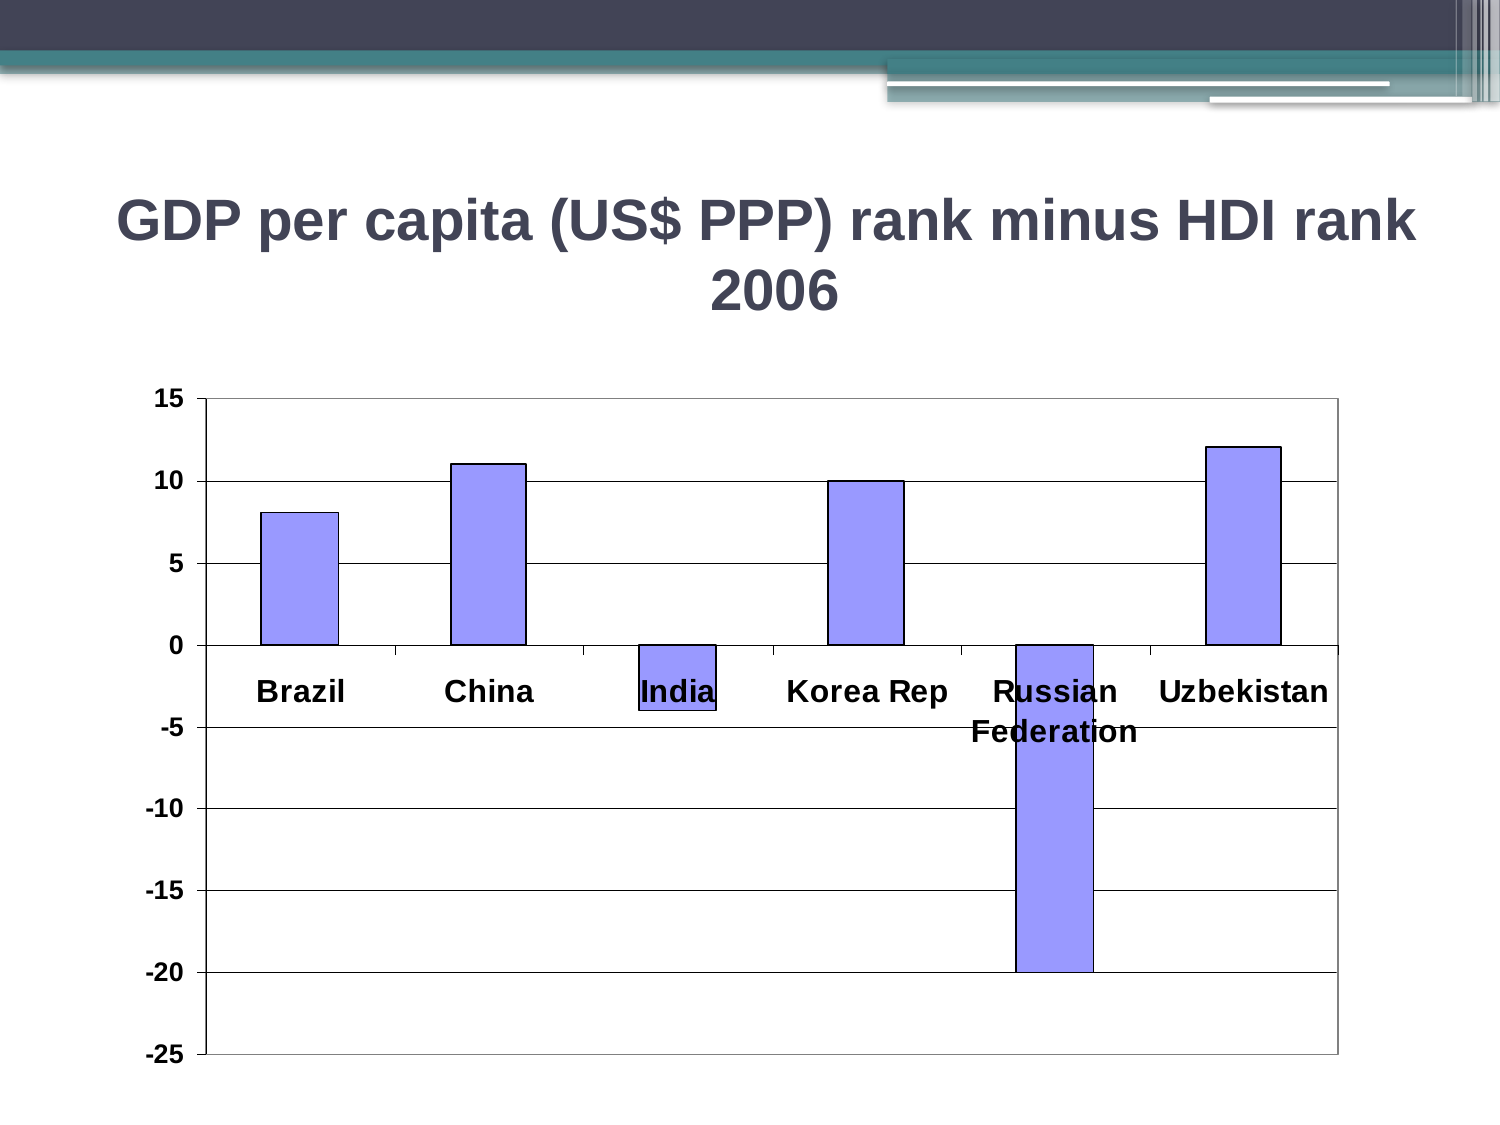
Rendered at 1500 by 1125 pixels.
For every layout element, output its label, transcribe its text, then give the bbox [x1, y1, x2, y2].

text_box GDP per capita (US$ PPP) rank minus HDI rank 2006 [87, 174, 1463, 330]
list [96, 237, 1433, 1125]
